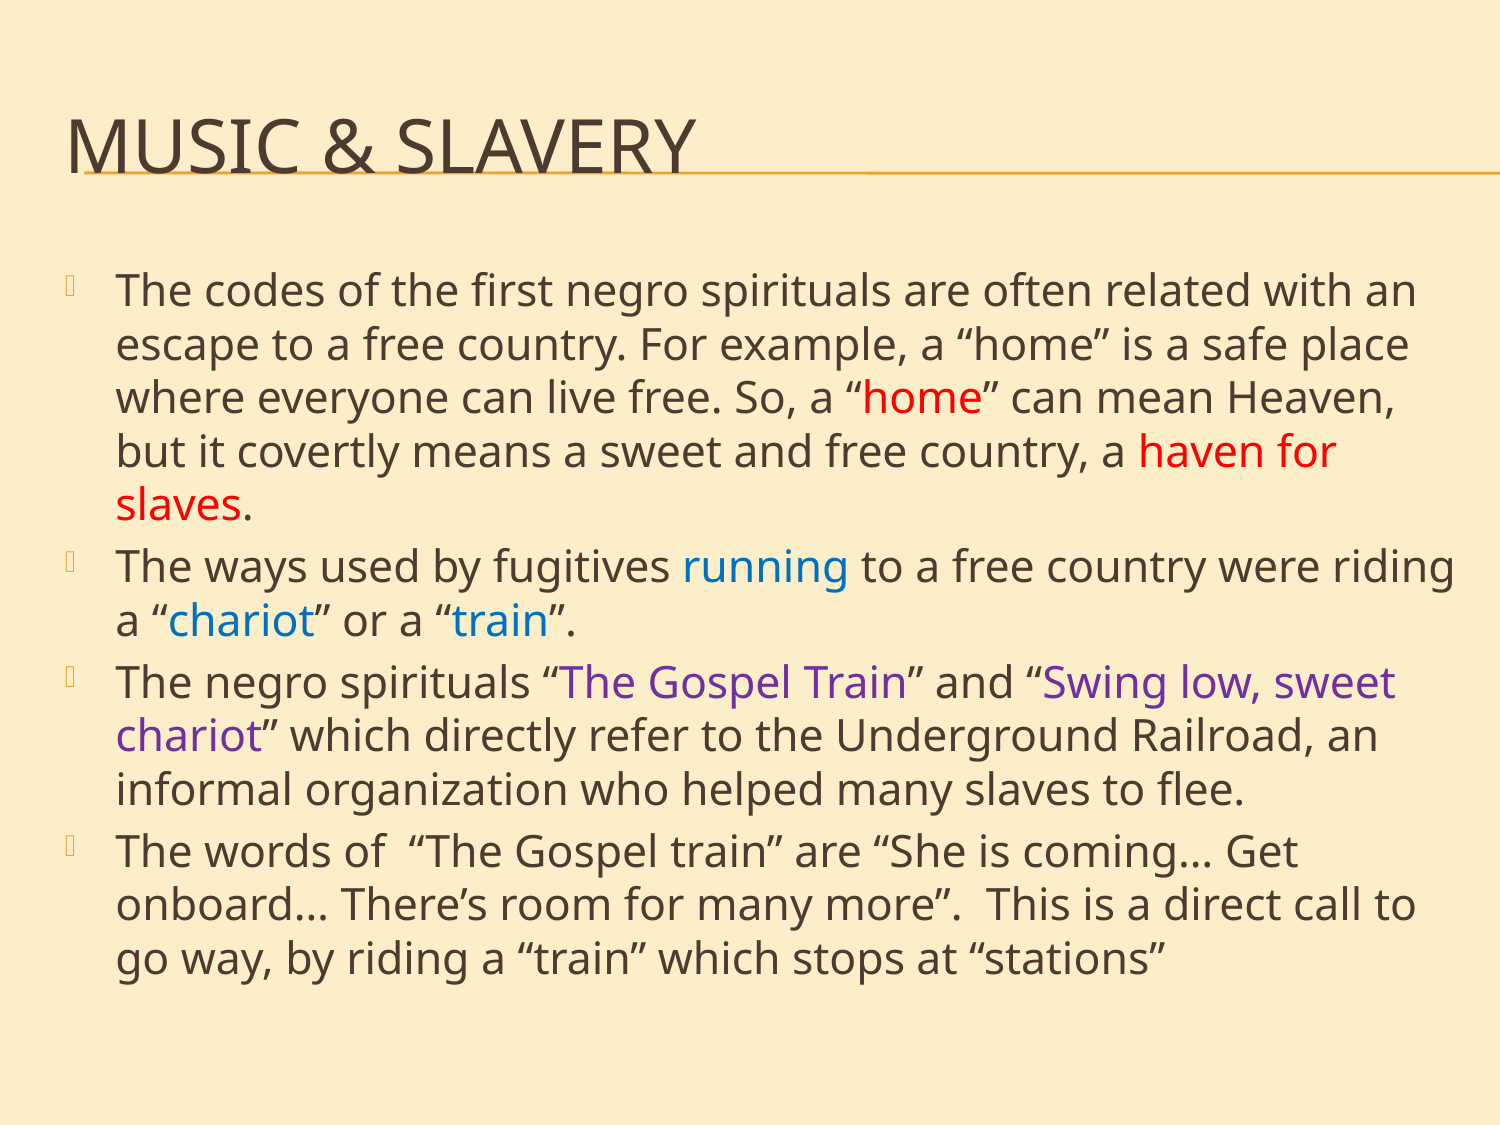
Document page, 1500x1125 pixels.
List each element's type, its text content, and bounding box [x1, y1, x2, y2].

title Music & Slavery [50, 75, 1475, 213]
list The codes of the first negro spirituals are often related with an escape to a free country. For example, a “home” is a safe place where everyone can live free. So, a “home” can mean Heaven, but it covertly means a sweet and free country, a haven for slaves. The ways used by fugitives running to a free country were riding a “chariot” or a “train”. The negro spirituals “The Gospel Train” and “Swing low, sweet chariot” which directly refer to the Underground Railroad, an informal organization who helped many slaves to flee. The words of “The Gospel train” are “She is coming… Get onboard… There’s room for many more”. This is a direct call to go way, by riding a “train” which stops at “stations” [50, 254, 1475, 998]
